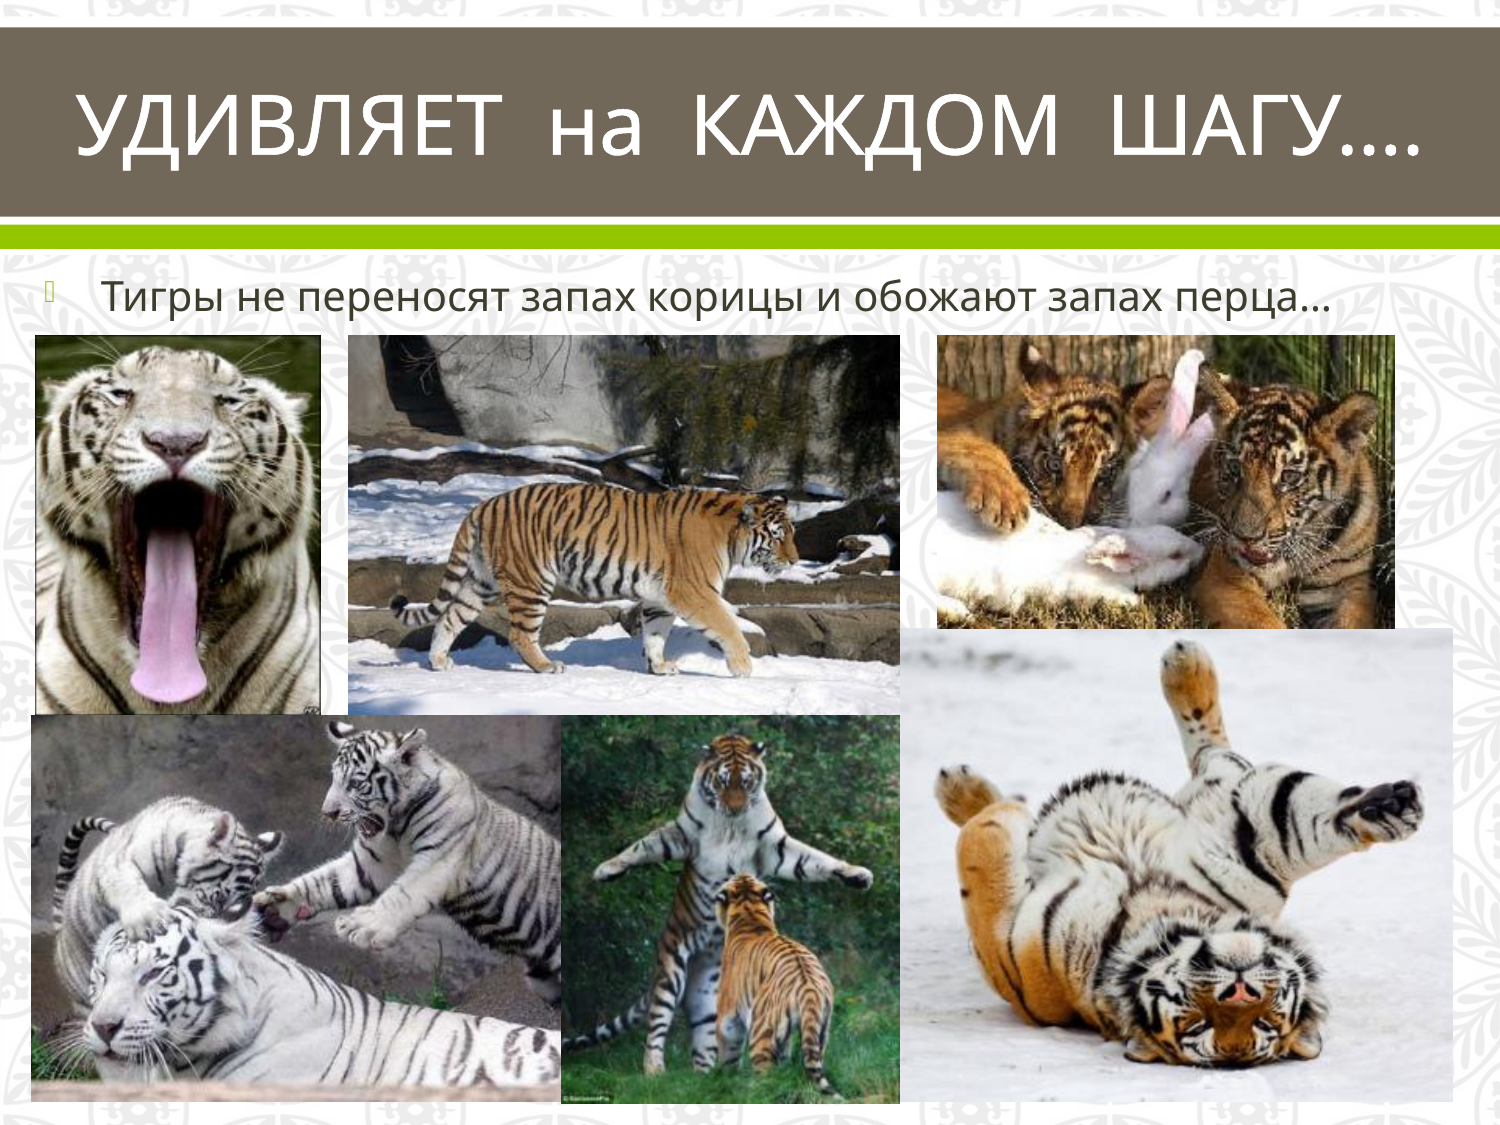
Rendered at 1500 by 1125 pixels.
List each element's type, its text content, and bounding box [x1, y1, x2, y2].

list Тигры не переносят запах корицы и обожают запах перца… [29, 262, 1459, 350]
picture [30, 335, 1453, 1104]
title УДИВЛЯЕТ на КАЖДОМ ШАГУ…. [17, 29, 1483, 213]
